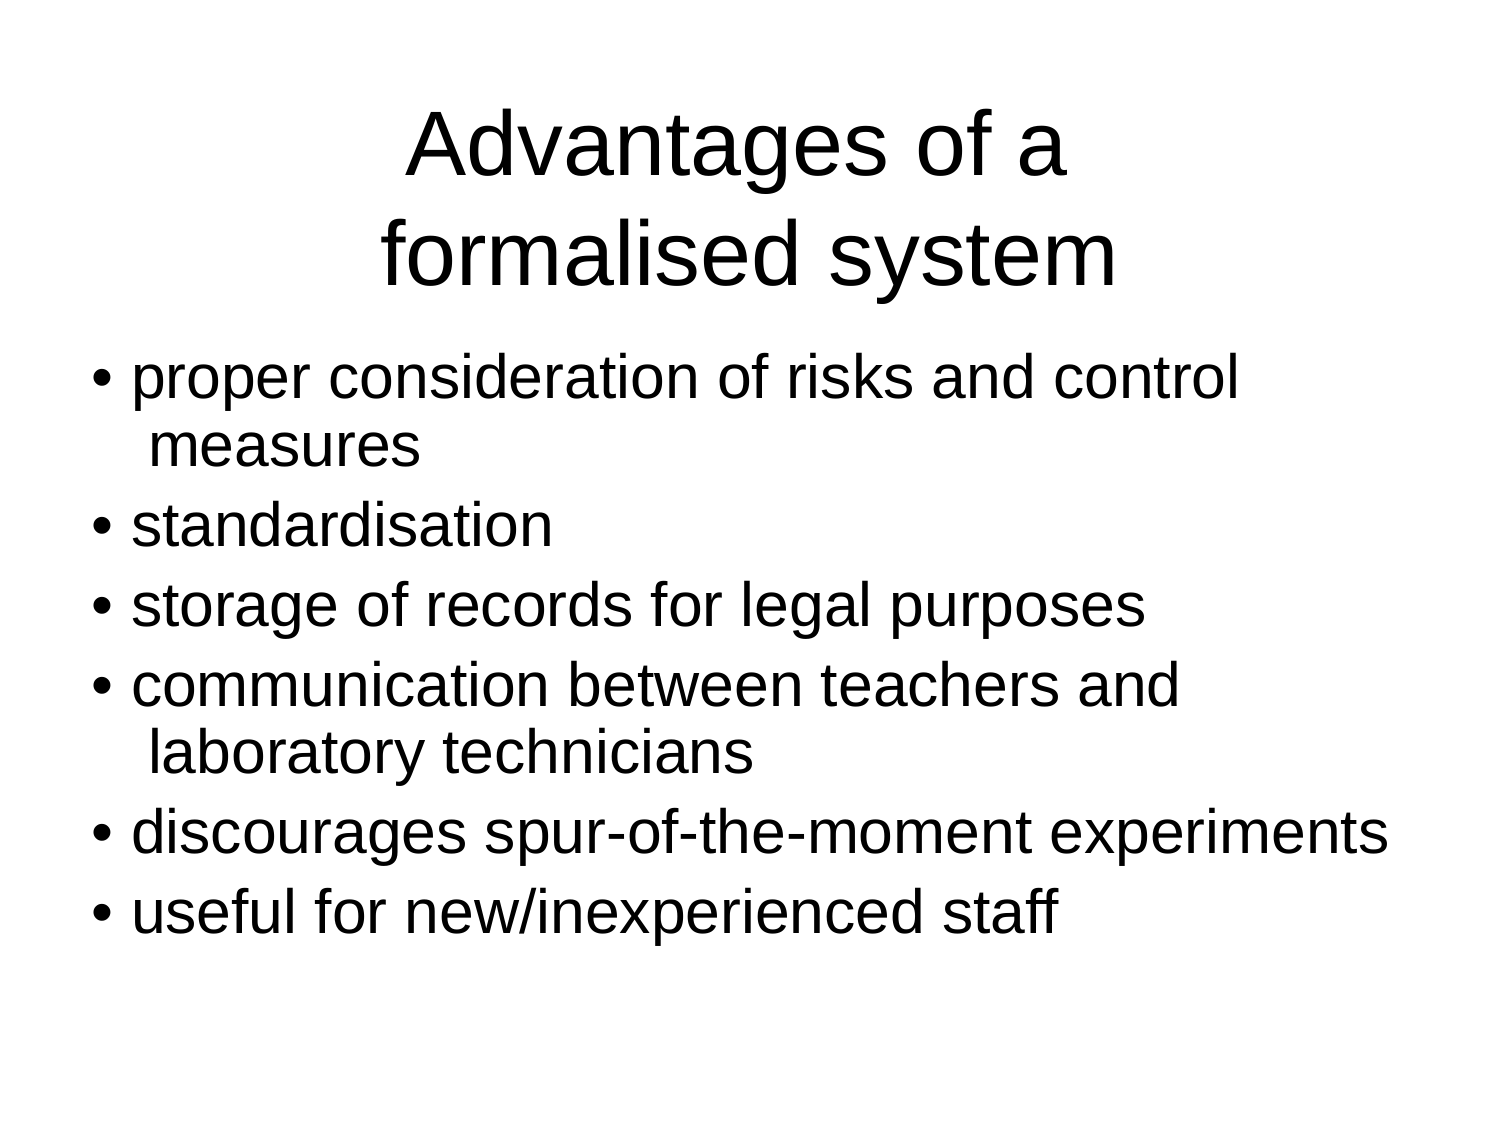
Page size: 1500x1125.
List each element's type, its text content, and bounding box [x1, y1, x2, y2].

title Advantages of a formalised system [112, 99, 1388, 288]
list • proper consideration of risks and control measures • standardisation • storage of records for legal purposes • communication between teachers and laboratory technicians • discourages spur-of-the-moment experiments • useful for new/inexperienced staff [76, 337, 1450, 975]
